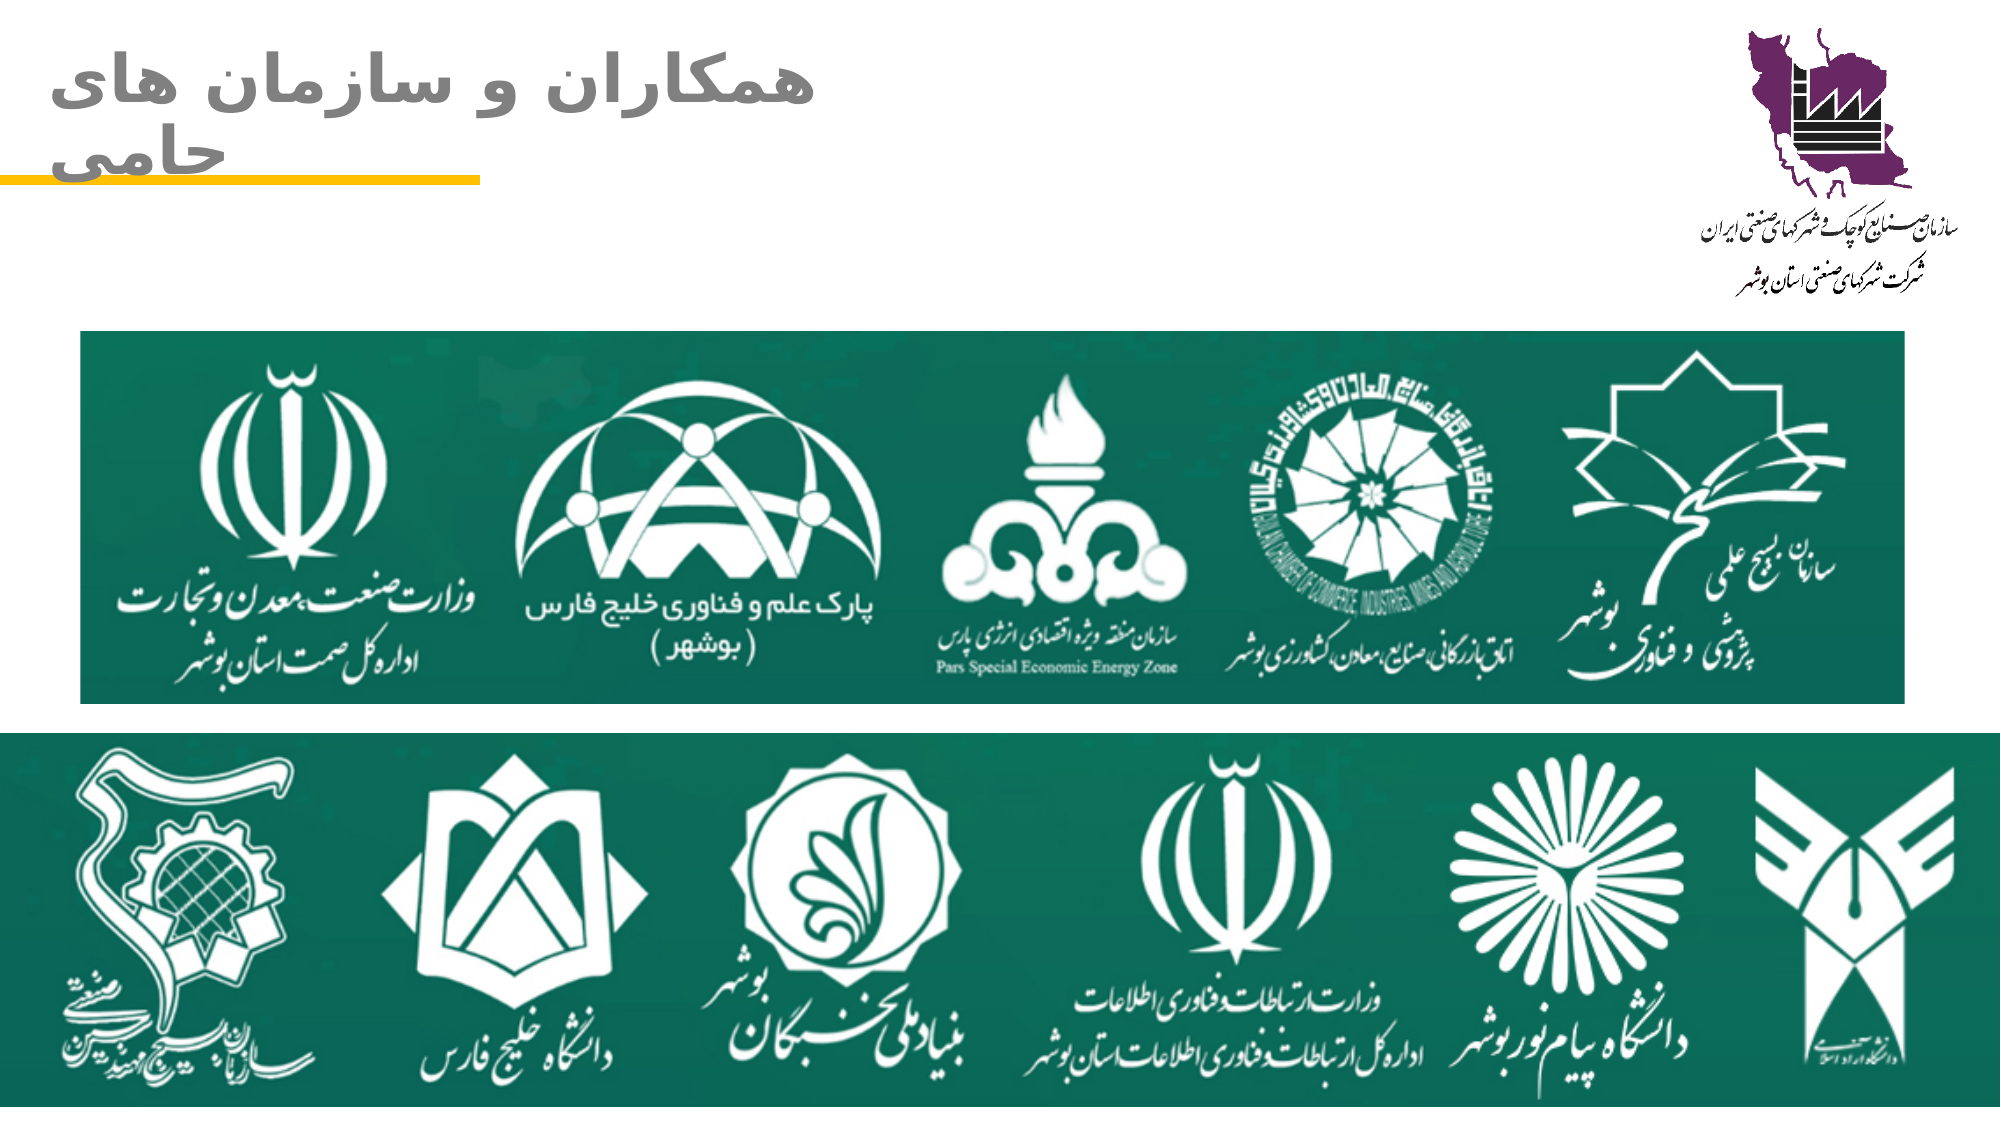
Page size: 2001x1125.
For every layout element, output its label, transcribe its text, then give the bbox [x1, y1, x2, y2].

picture [1699, 25, 1960, 310]
picture [80, 331, 1905, 704]
title همکاران و سازمان های حامی [33, 8, 855, 226]
picture [0, 733, 2000, 1107]
